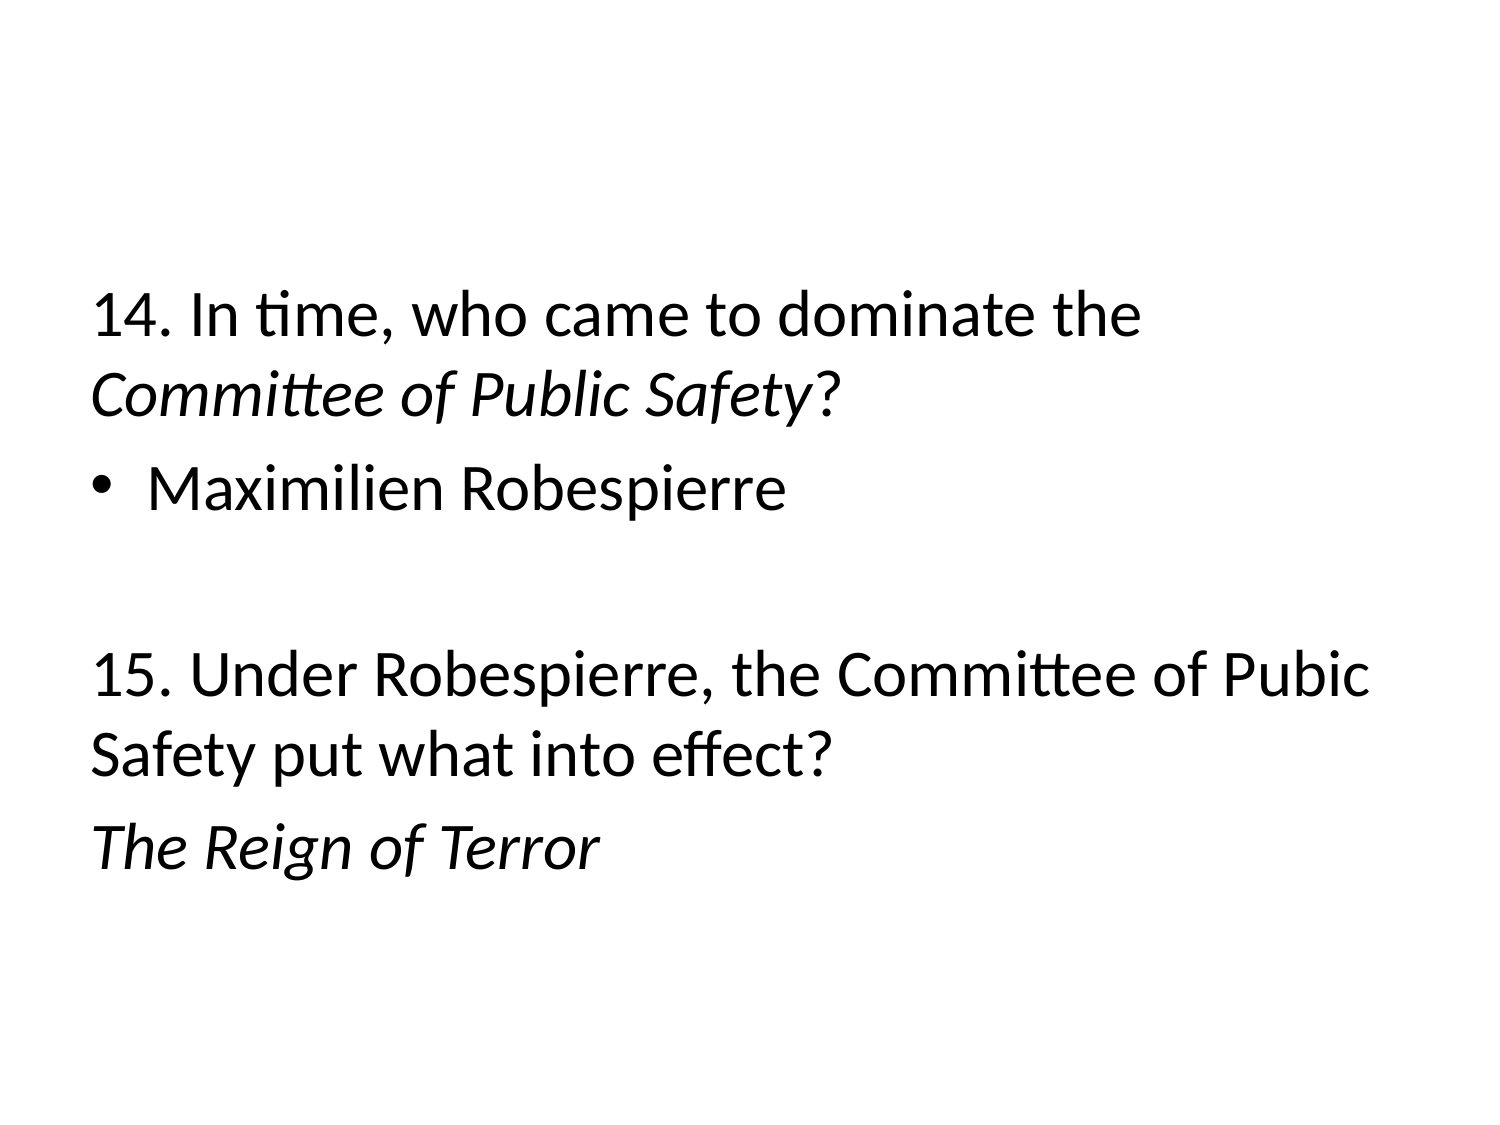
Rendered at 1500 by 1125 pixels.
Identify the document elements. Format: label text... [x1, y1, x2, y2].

list 14. In time, who came to dominate the Committee of Public Safety? Maximilien Robespierre 15. Under Robespierre, the Committee of Pubic Safety put what into effect? The Reign of Terror [75, 262, 1425, 1005]
